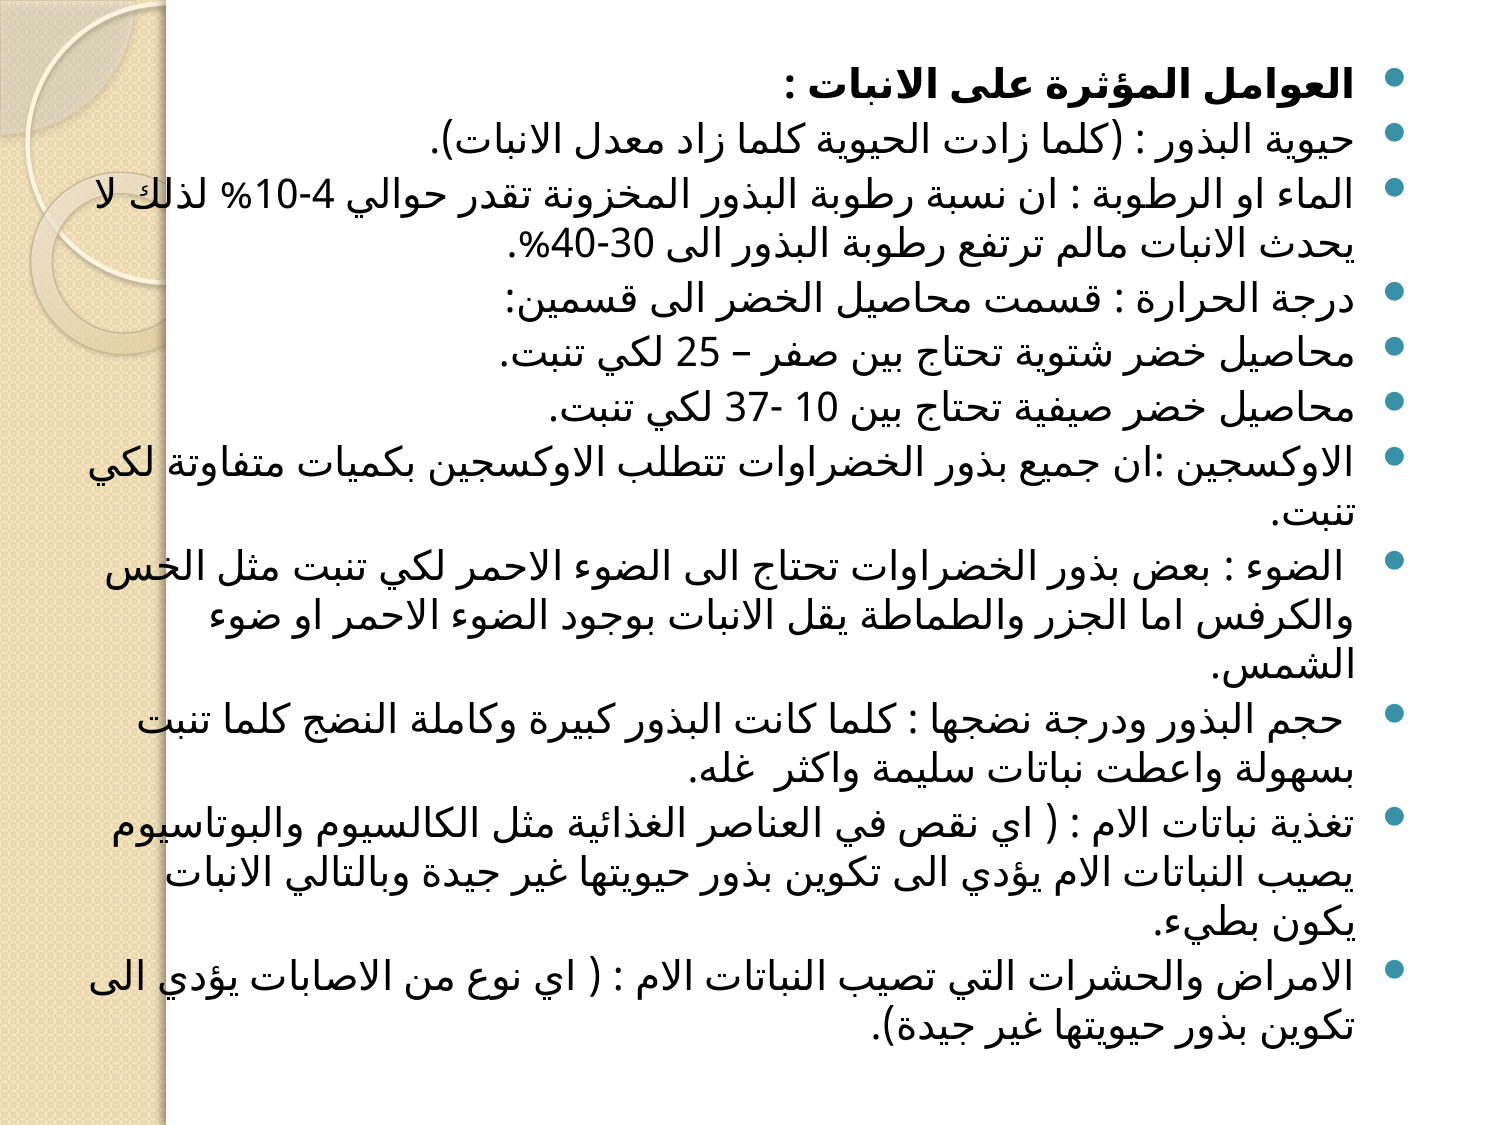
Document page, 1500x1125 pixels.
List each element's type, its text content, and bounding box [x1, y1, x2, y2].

list العوامل المؤثرة على الانبات : حيوية البذور : (كلما زادت الحيوية كلما زاد معدل الانبات). الماء او الرطوبة : ان نسبة رطوبة البذور المخزونة تقدر حوالي 4-10% لذلك لا يحدث الانبات مالم ترتفع رطوبة البذور الى 30-40%. درجة الحرارة : قسمت محاصيل الخضر الى قسمين: محاصيل خضر شتوية تحتاج بين صفر – 25 لكي تنبت. محاصيل خضر صيفية تحتاج بين 10 -37 لكي تنبت. الاوكسجين :ان جميع بذور الخضراوات تتطلب الاوكسجين بكميات متفاوتة لكي تنبت. الضوء : بعض بذور الخضراوات تحتاج الى الضوء الاحمر لكي تنبت مثل الخس والكرفس اما الجزر والطماطة يقل الانبات بوجود الضوء الاحمر او ضوء الشمس. حجم البذور ودرجة نضجها : كلما كانت البذور كبيرة وكاملة النضج كلما تنبت بسهولة واعطت نباتات سليمة واكثر غله. تغذية نباتات الام : ( اي نقص في العناصر الغذائية مثل الكالسيوم والبوتاسيوم يصيب النباتات الام يؤدي الى تكوين بذور حيويتها غير جيدة وبالتالي الانبات يكون بطيء. الامراض والحشرات التي تصيب النباتات الام : ( اي نوع من الاصابات يؤدي الى تكوين بذور حيويتها غير جيدة). [62, 50, 1425, 1075]
title [235, 45, 1466, 233]
